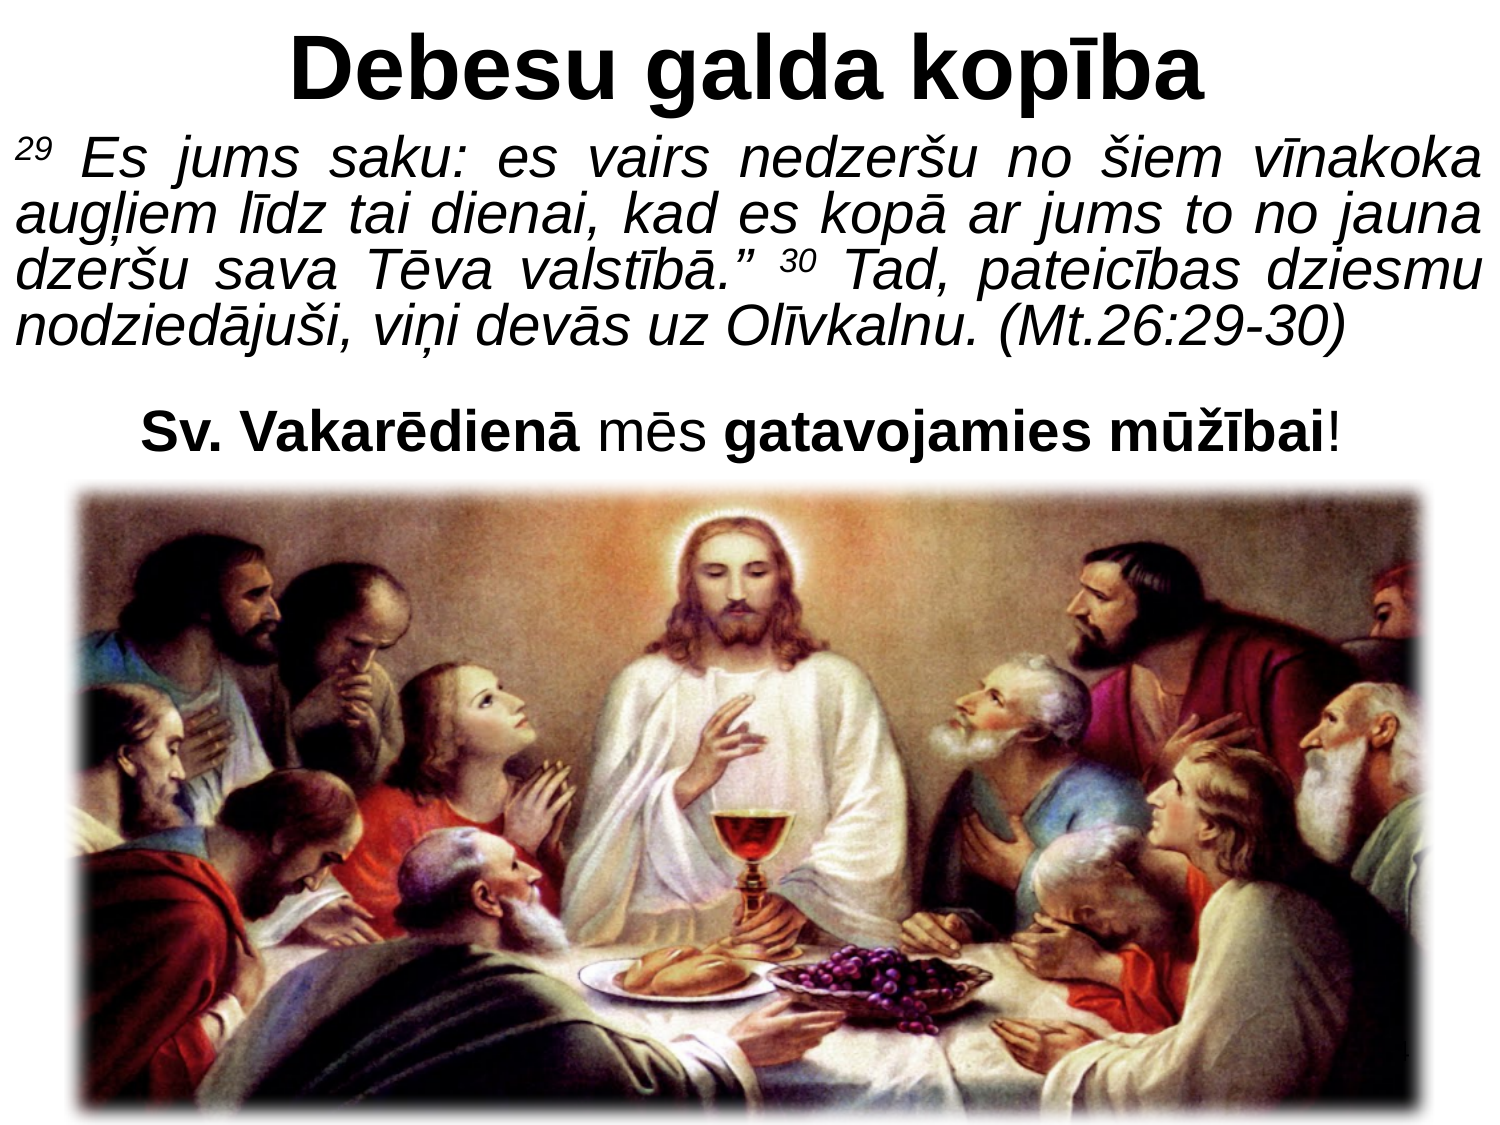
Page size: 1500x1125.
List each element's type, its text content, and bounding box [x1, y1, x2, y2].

list 29 Es jums saku: es vairs nedzeršu no šiem vīnakoka augļiem līdz tai dienai, kad es kopā ar jums to no jauna dzeršu sava Tēva valstībā.” 30 Tad, pateicības dziesmu nodziedājuši, viņi devās uz Olīvkalnu. (Mt.26:29-30) [0, 126, 1500, 303]
picture [64, 479, 1436, 1125]
text_box Sv. Vakarēdienā mēs gatavojamies mūžībai! [0, 385, 1500, 471]
title Debesu galda kopība [0, 0, 1500, 126]
